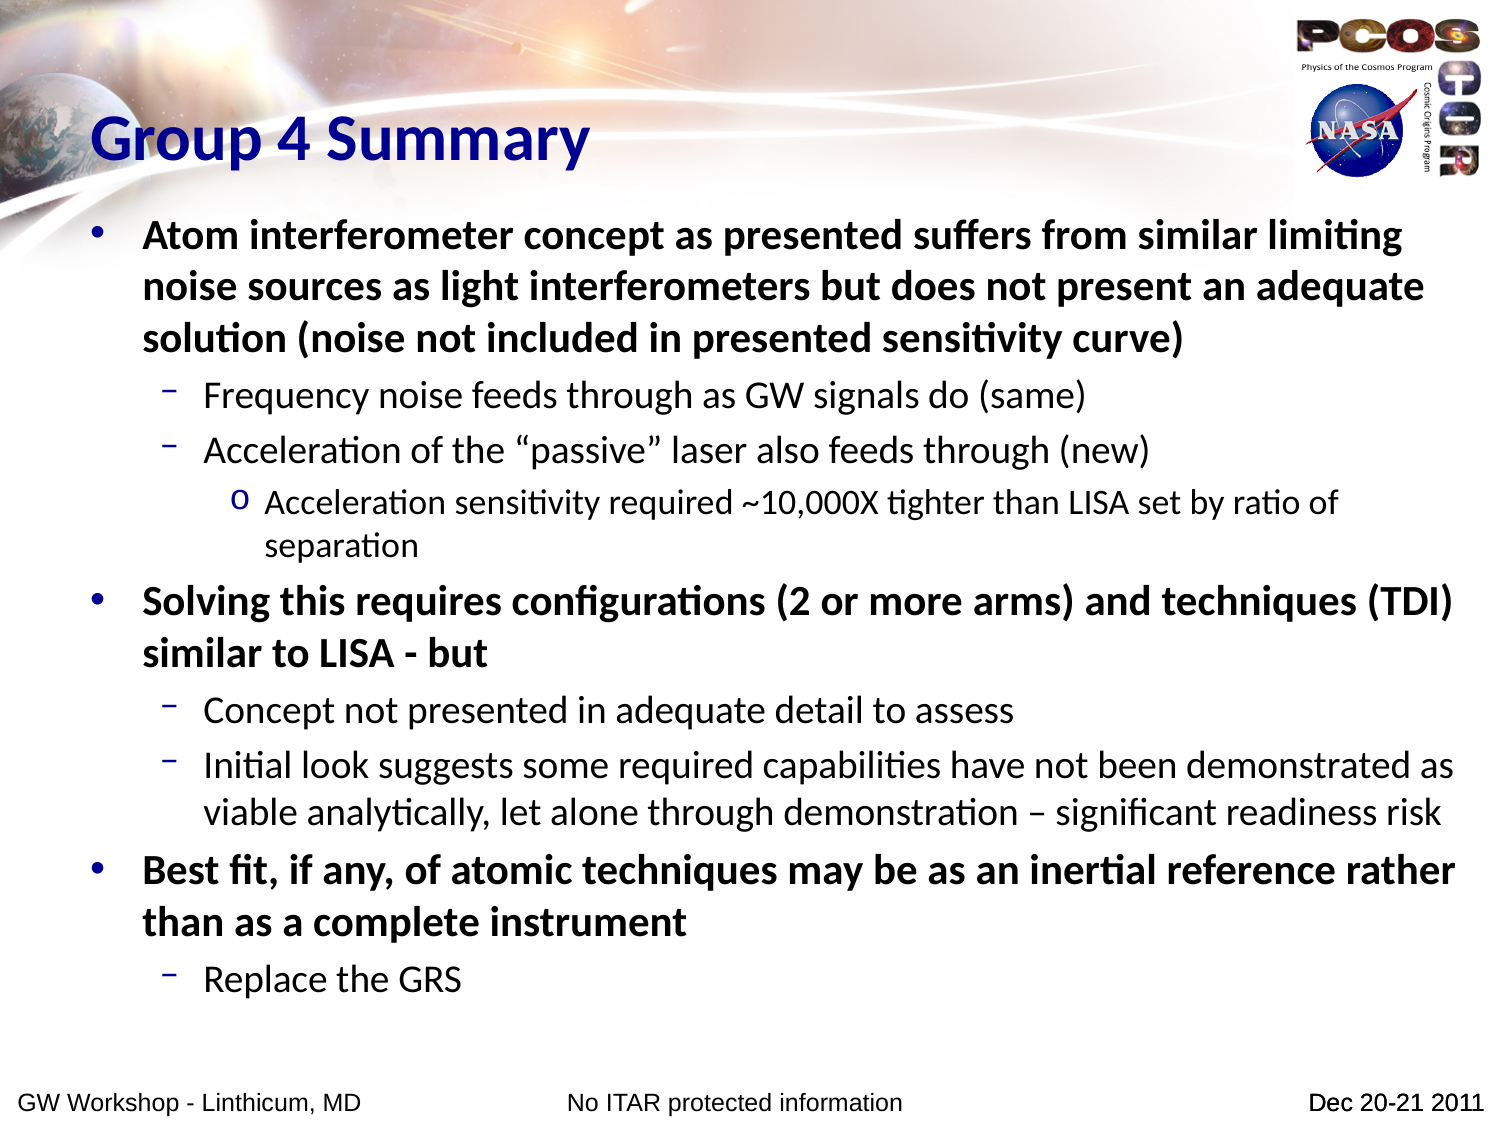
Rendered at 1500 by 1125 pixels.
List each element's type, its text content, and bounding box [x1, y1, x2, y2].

title Group 4 Summary [75, 39, 1328, 182]
picture [0, 0, 1486, 1125]
list Atom interferometer concept as presented suffers from similar limiting noise sources as light interferometers but does not present an adequate solution (noise not included in presented sensitivity curve) Frequency noise feeds through as GW signals do (same) Acceleration of the “passive” laser also feeds through (new) Acceleration sensitivity required ~10,000X tighter than LISA set by ratio of separation Solving this requires configurations (2 or more arms) and techniques (TDI) similar to LISA - but Concept not presented in adequate detail to assess Initial look suggests some required capabilities have not been demonstrated as viable analytically, let alone through demonstration – significant readiness risk Best fit, if any, of atomic techniques may be as an inertial reference rather than as a complete instrument Replace the GRS [75, 198, 1477, 1043]
